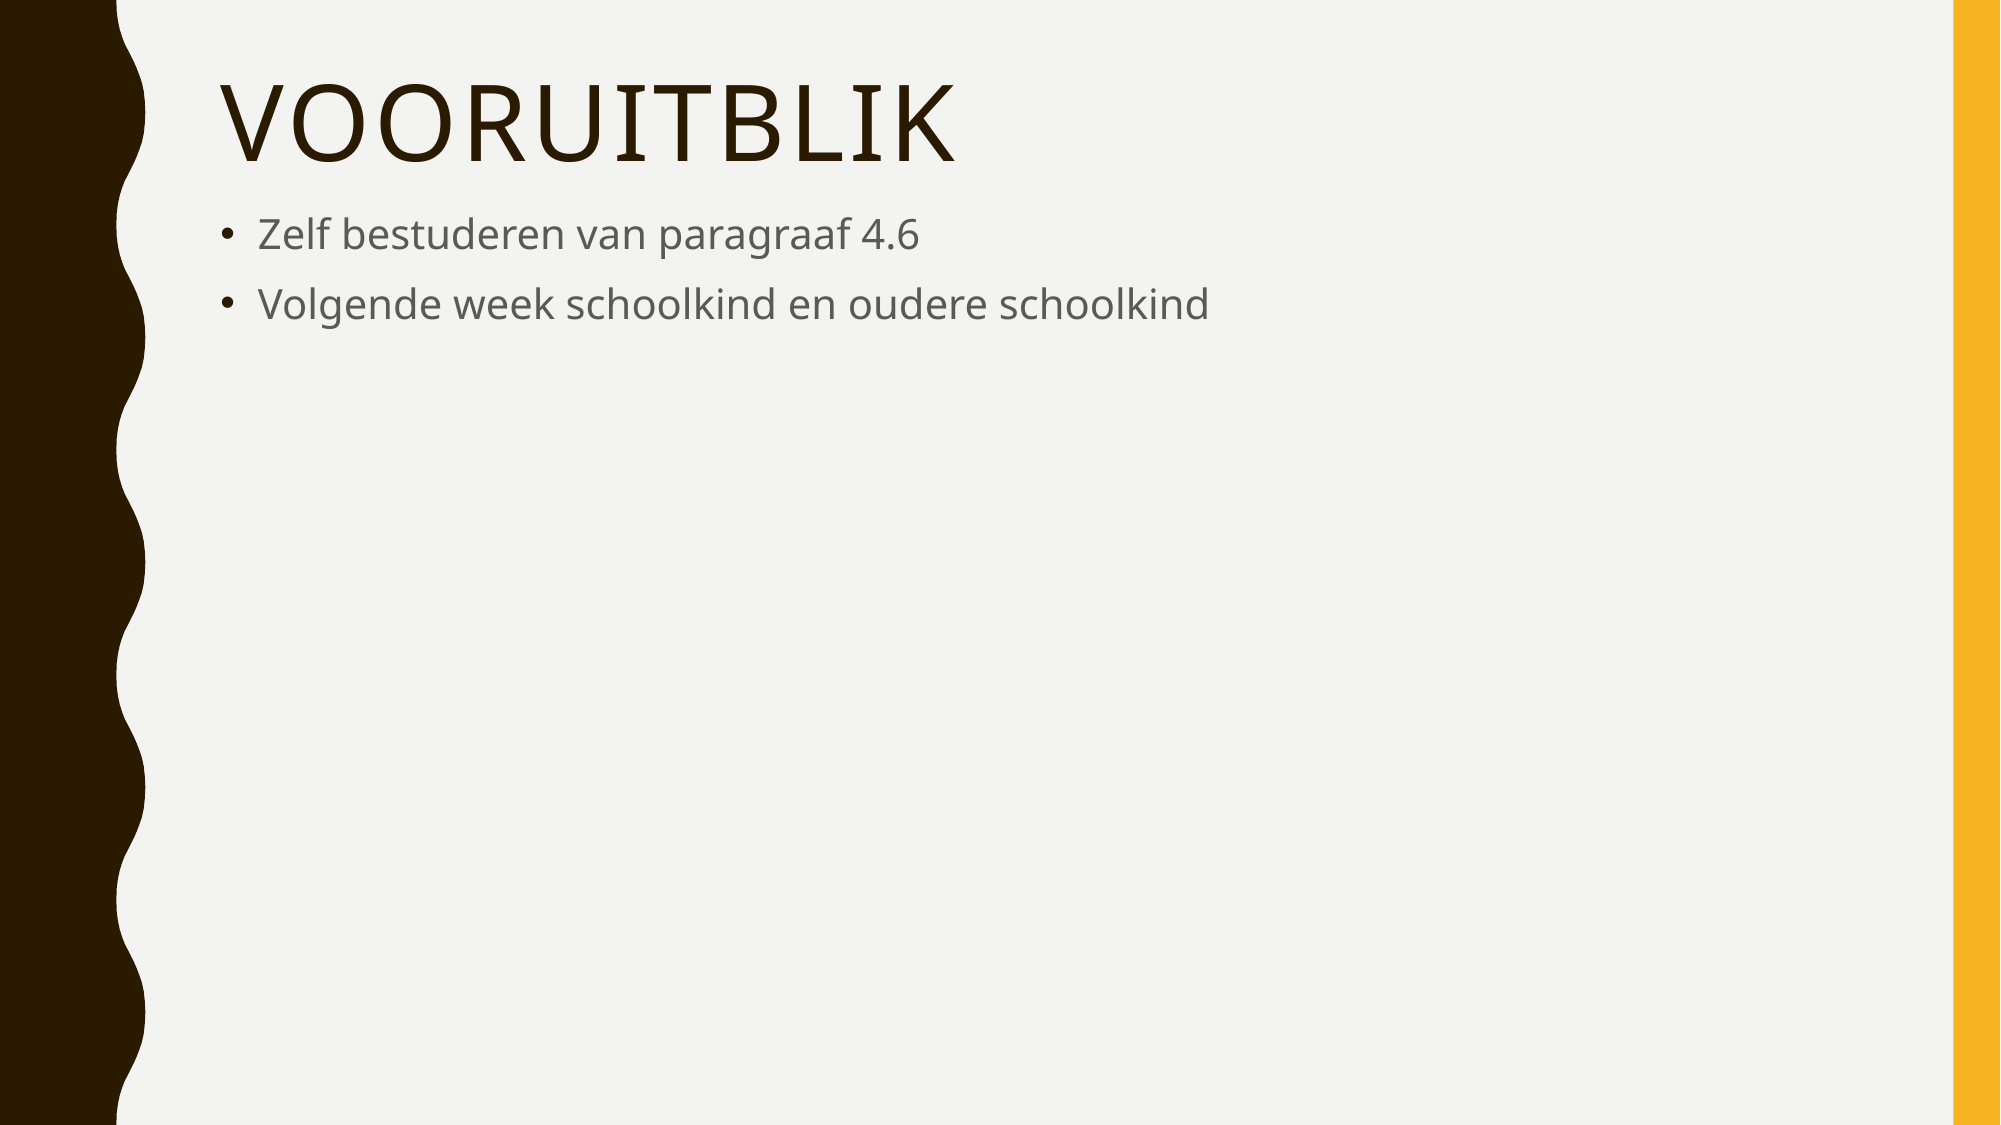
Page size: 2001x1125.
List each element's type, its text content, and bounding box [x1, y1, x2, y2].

title Vooruitblik [205, 62, 1875, 195]
list Zelf bestuderen van paragraaf 4.6 Volgende week schoolkind en oudere schoolkind [205, 195, 1875, 965]
